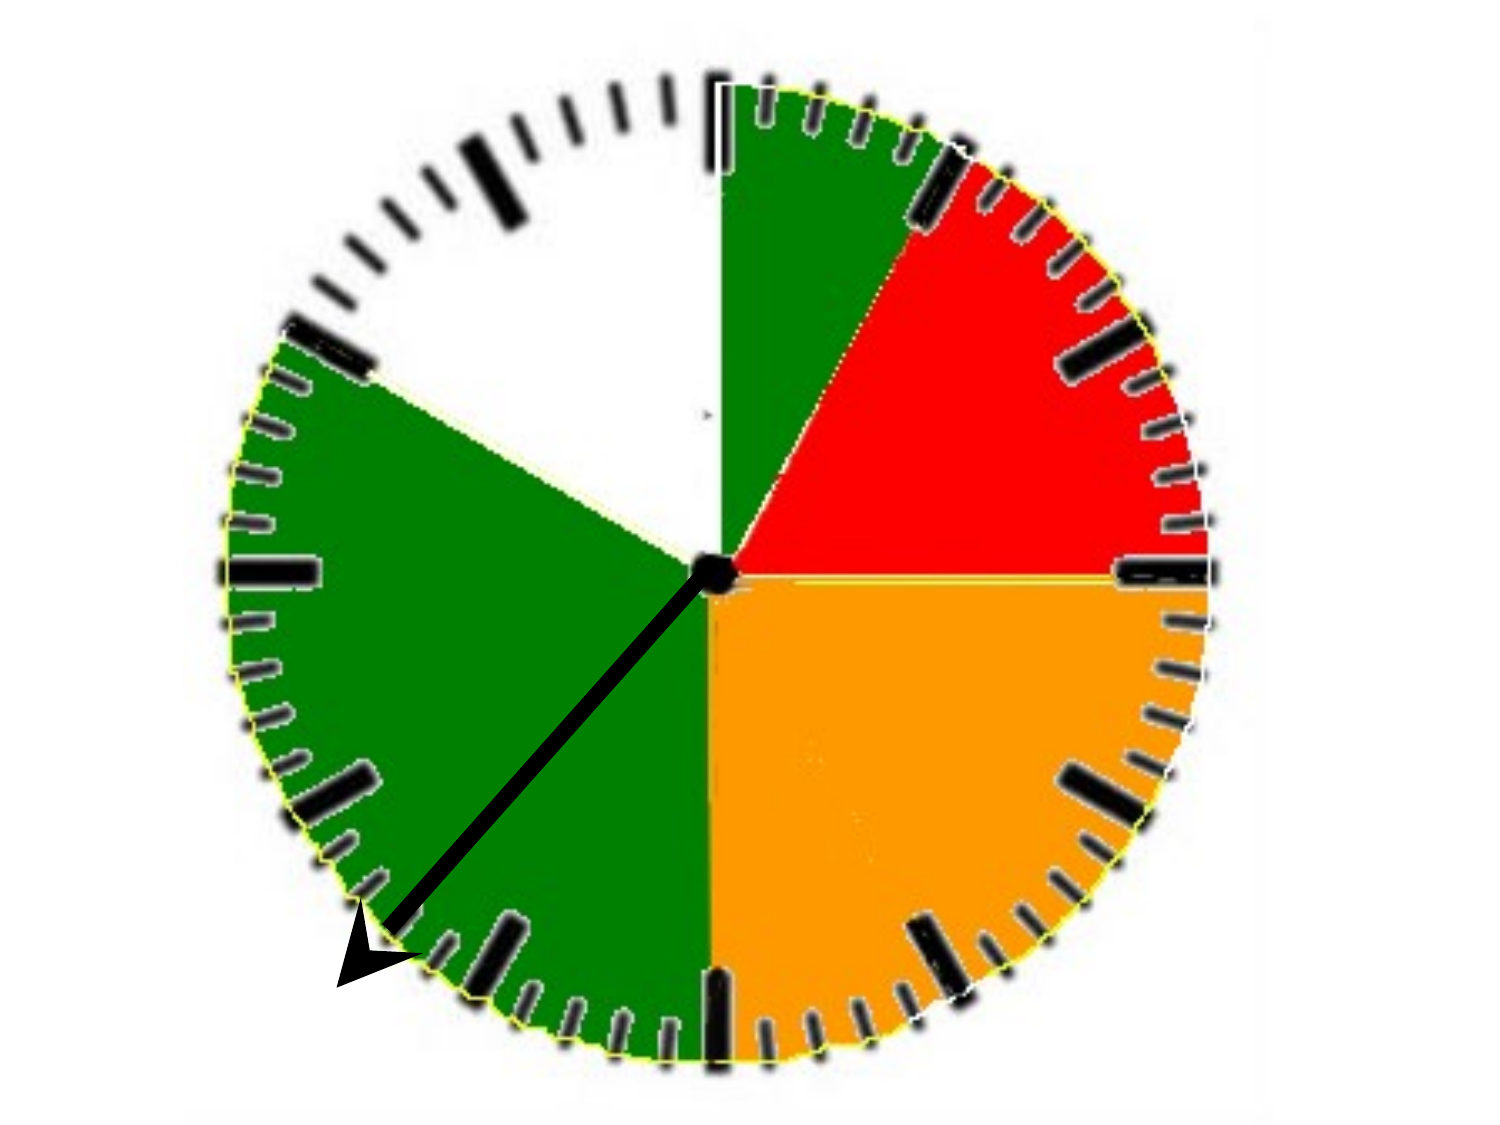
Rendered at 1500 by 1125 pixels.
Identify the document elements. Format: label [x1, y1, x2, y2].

text_box [312, 585, 739, 965]
picture [182, 5, 1306, 1125]
